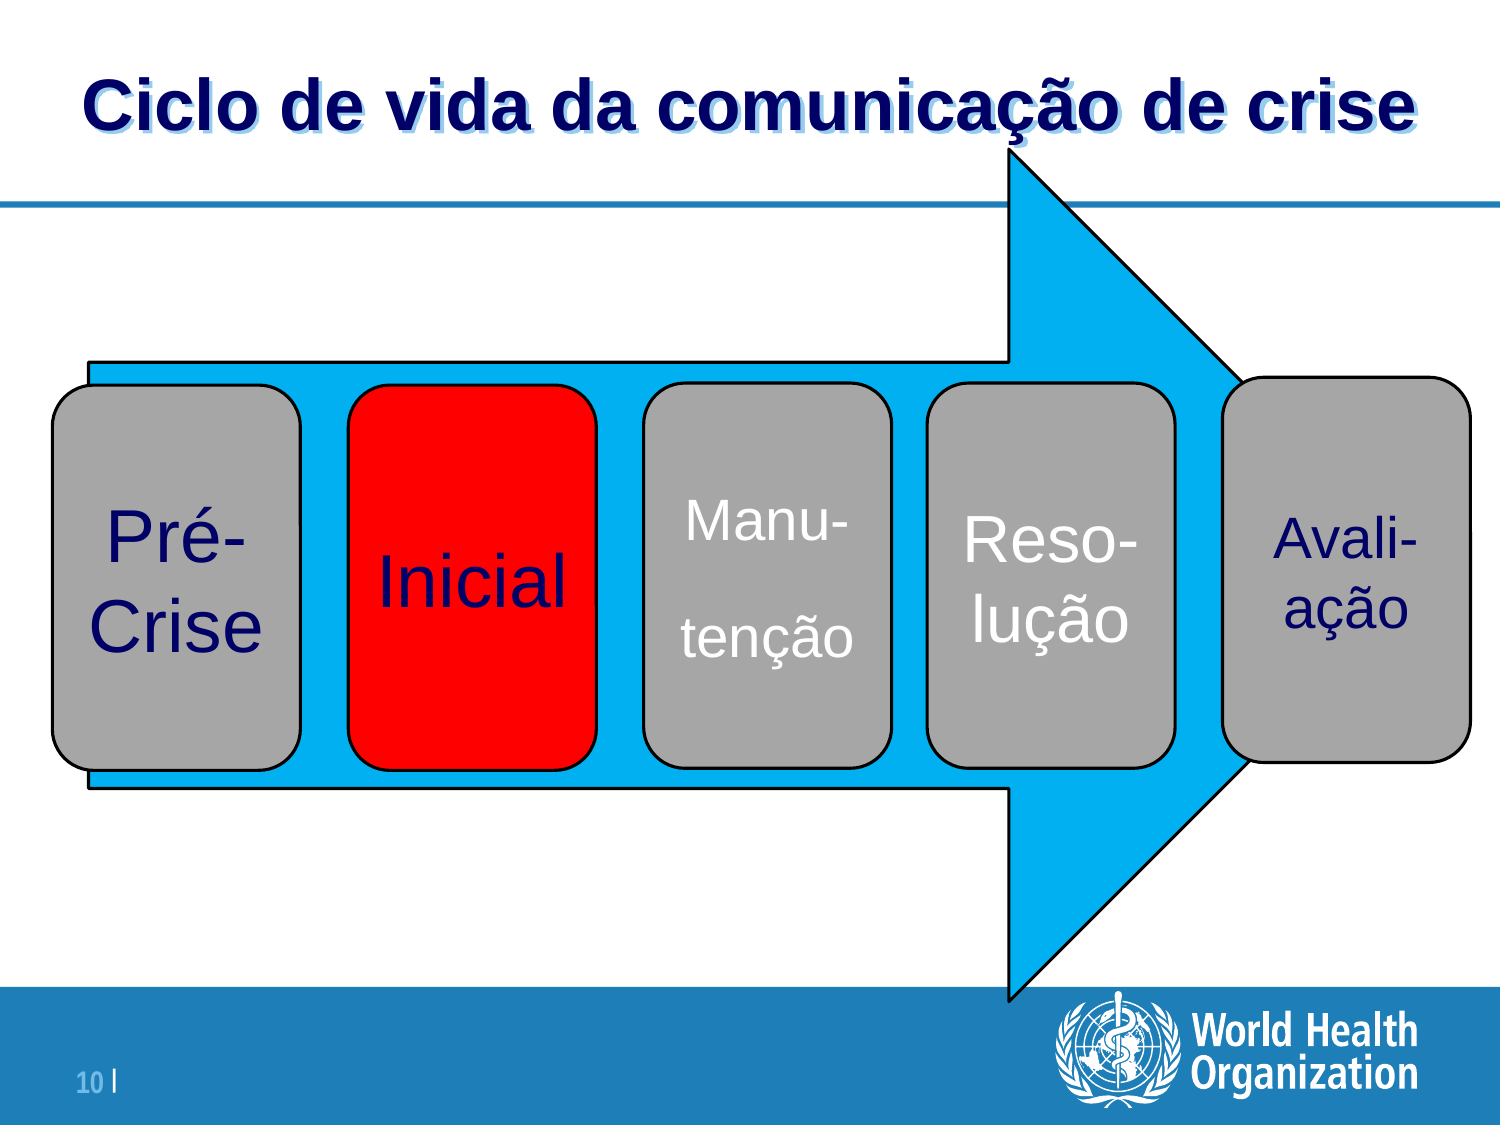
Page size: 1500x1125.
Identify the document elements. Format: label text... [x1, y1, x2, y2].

text_box Pré-Crise [52, 385, 301, 771]
title Ciclo de vida da comunicação de crise [0, 0, 1500, 204]
text_box [88, 149, 1250, 1002]
text_box Manu- tenção [643, 383, 892, 769]
text_box Inicial [348, 385, 597, 771]
text_box Avali-ação [1222, 377, 1471, 763]
text_box Reso-lução [927, 383, 1176, 769]
